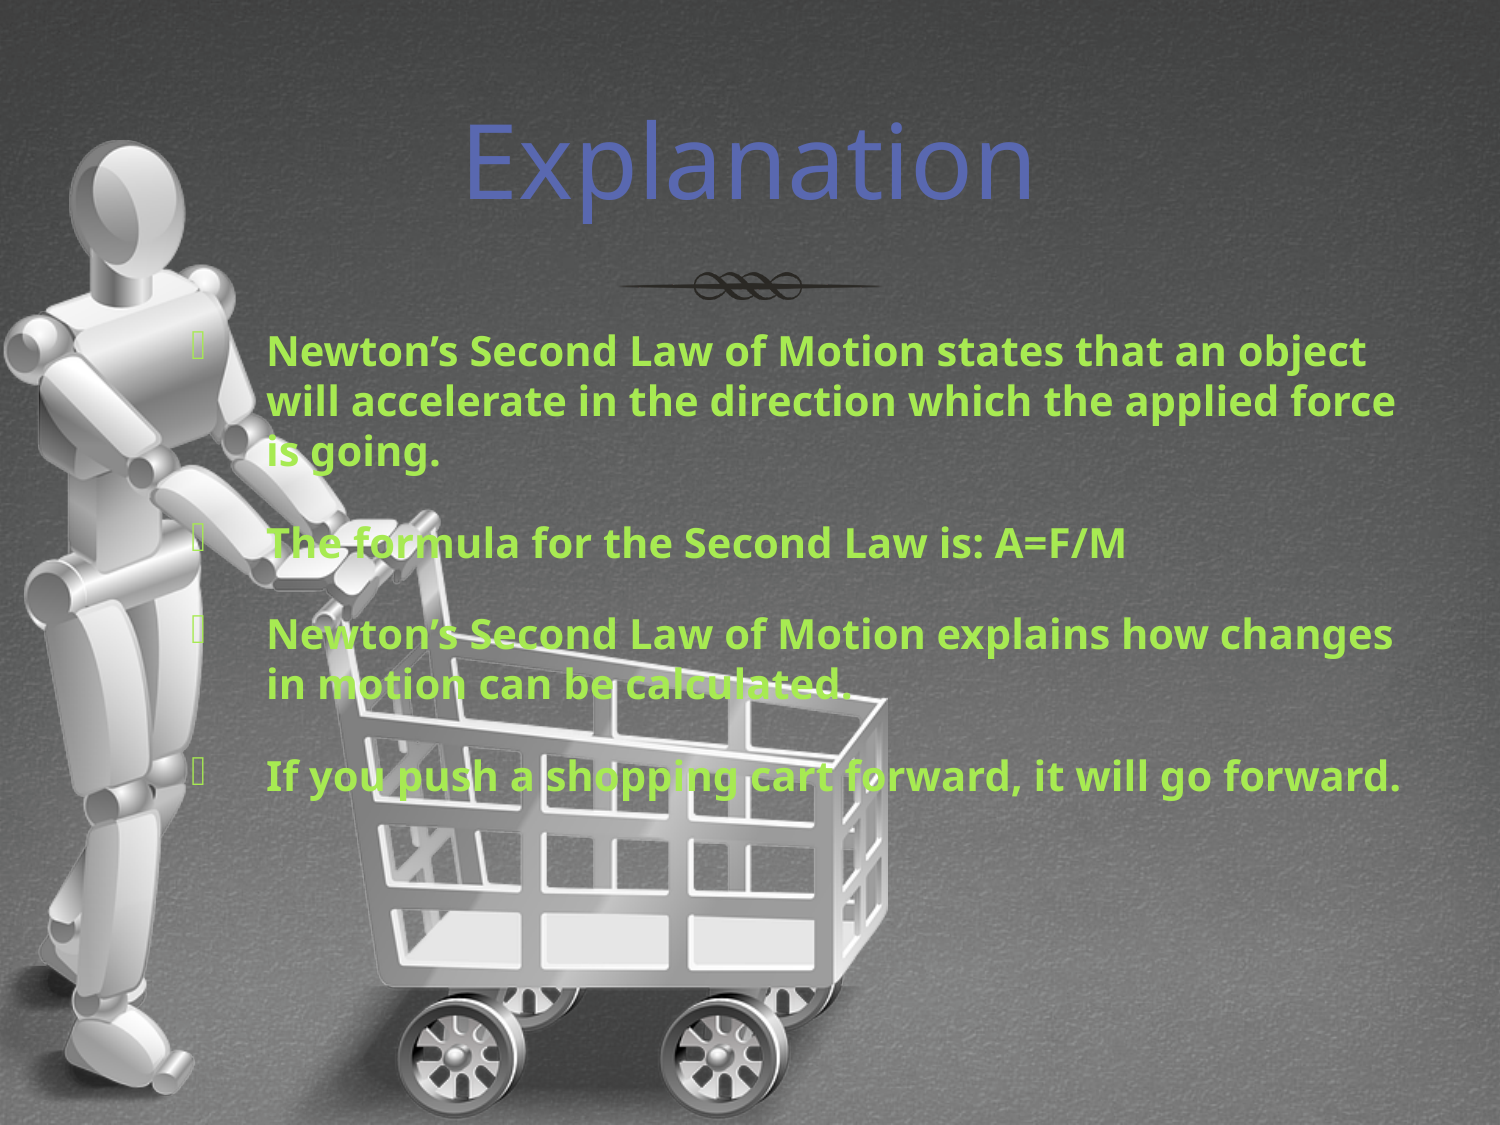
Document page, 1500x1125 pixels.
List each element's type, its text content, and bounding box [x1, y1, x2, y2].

title Explanation [112, 44, 1388, 270]
picture [0, 140, 889, 1125]
list Newton’s Second Law of Motion states that an object will accelerate in the direction which the applied force is going. The formula for the Second Law is: A=F/M Newton’s Second Law of Motion explains how changes in motion can be calculated. If you push a shopping cart forward, it will go forward. [892, 316, 1451, 917]
